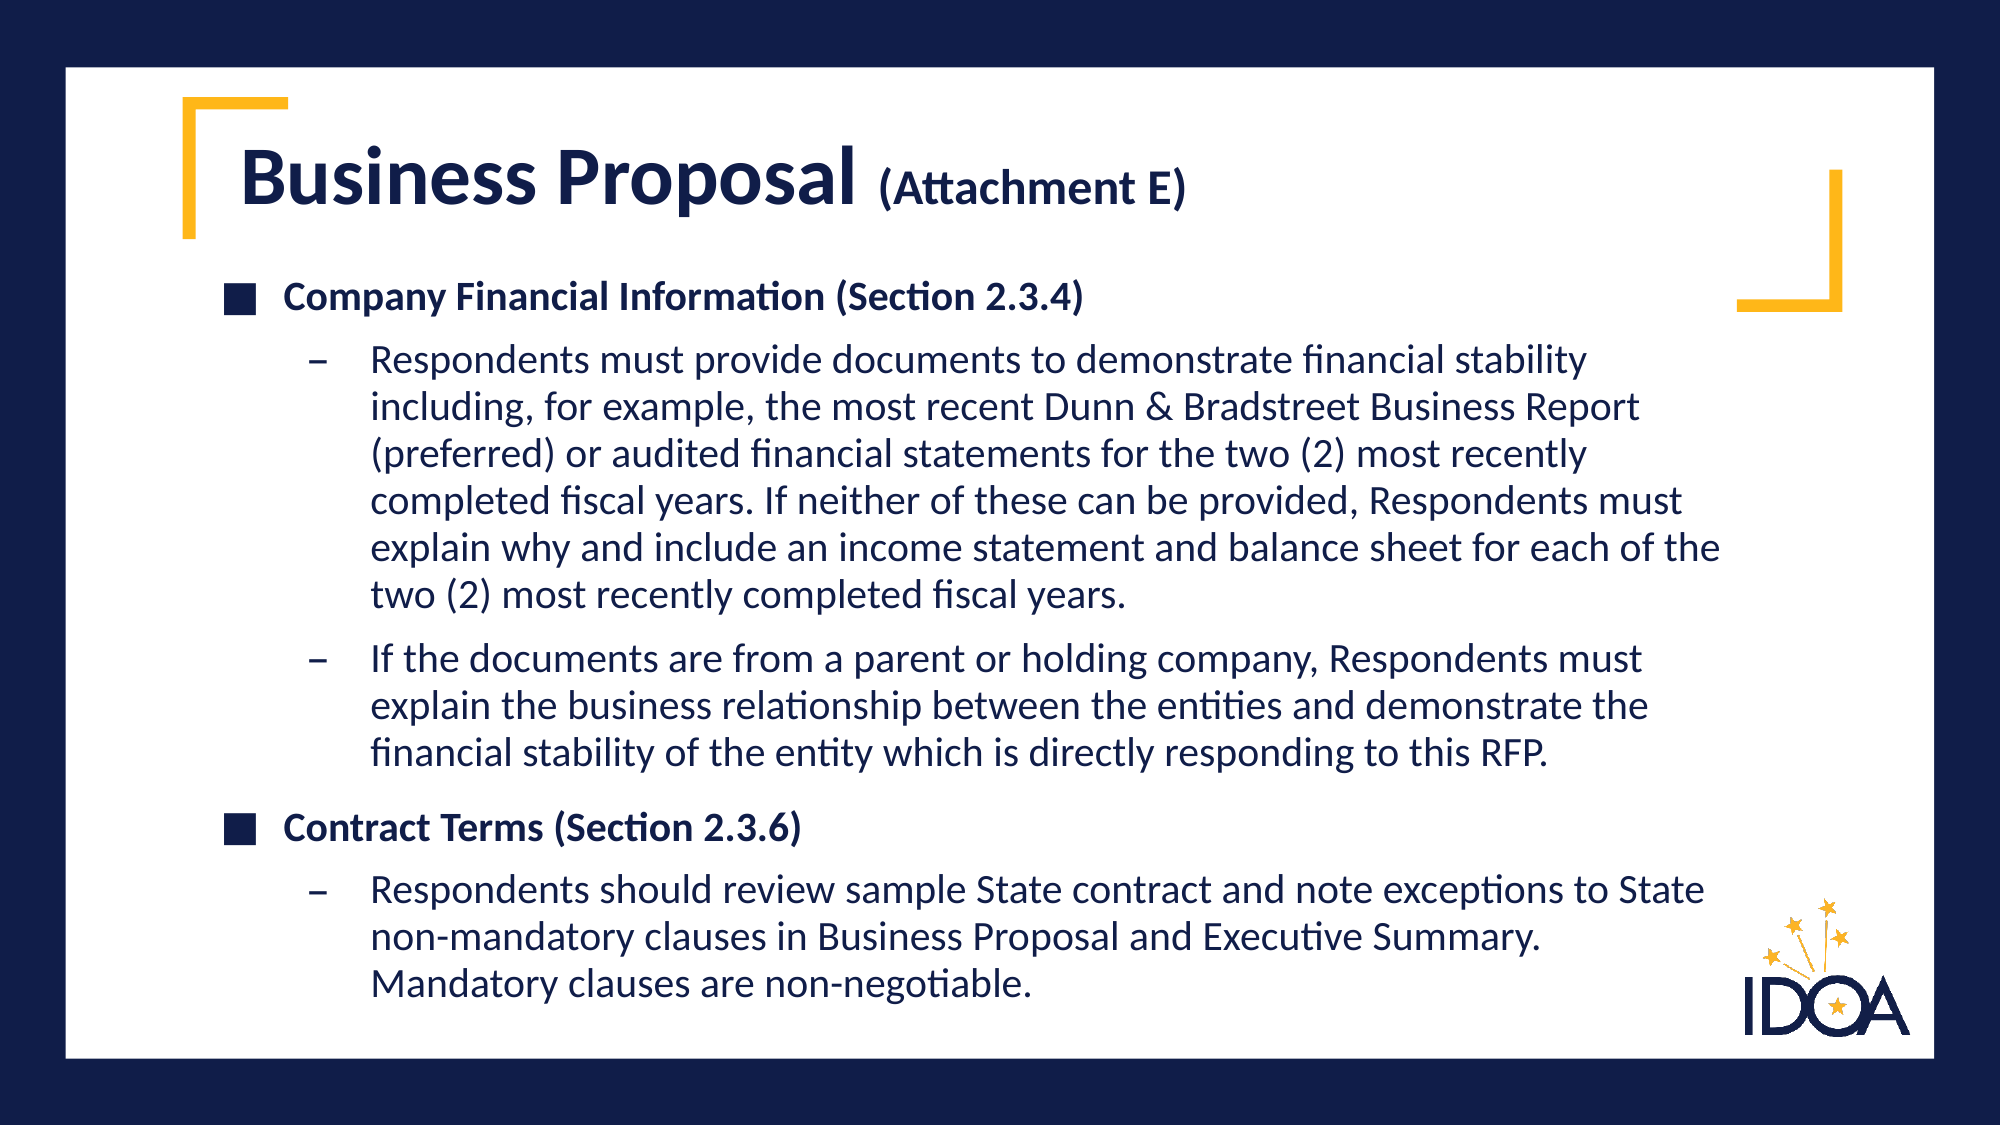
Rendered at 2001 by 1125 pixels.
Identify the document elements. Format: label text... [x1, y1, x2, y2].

picture [1702, 857, 1959, 1114]
list Company Financial Information (Section 2.3.4) Respondents must provide documents to demonstrate financial stability including, for example, the most recent Dunn & Bradstreet Business Report (preferred) or audited financial statements for the two (2) most recently completed fiscal years. If neither of these can be provided, Respondents must explain why and include an income statement and balance sheet for each of the two (2) most recently completed fiscal years. If the documents are from a parent or holding company, Respondents must explain the business relationship between the entities and demonstrate the financial stability of the entity which is directly responding to this RFP. Contract Terms (Section 2.3.6) Respondents should review sample State contract and note exceptions to State non-mandatory clauses in Business Proposal and Executive Summary. Mandatory clauses are non-negotiable. [205, 271, 1753, 1025]
title Business Proposal (Attachment E) [225, 125, 1800, 262]
